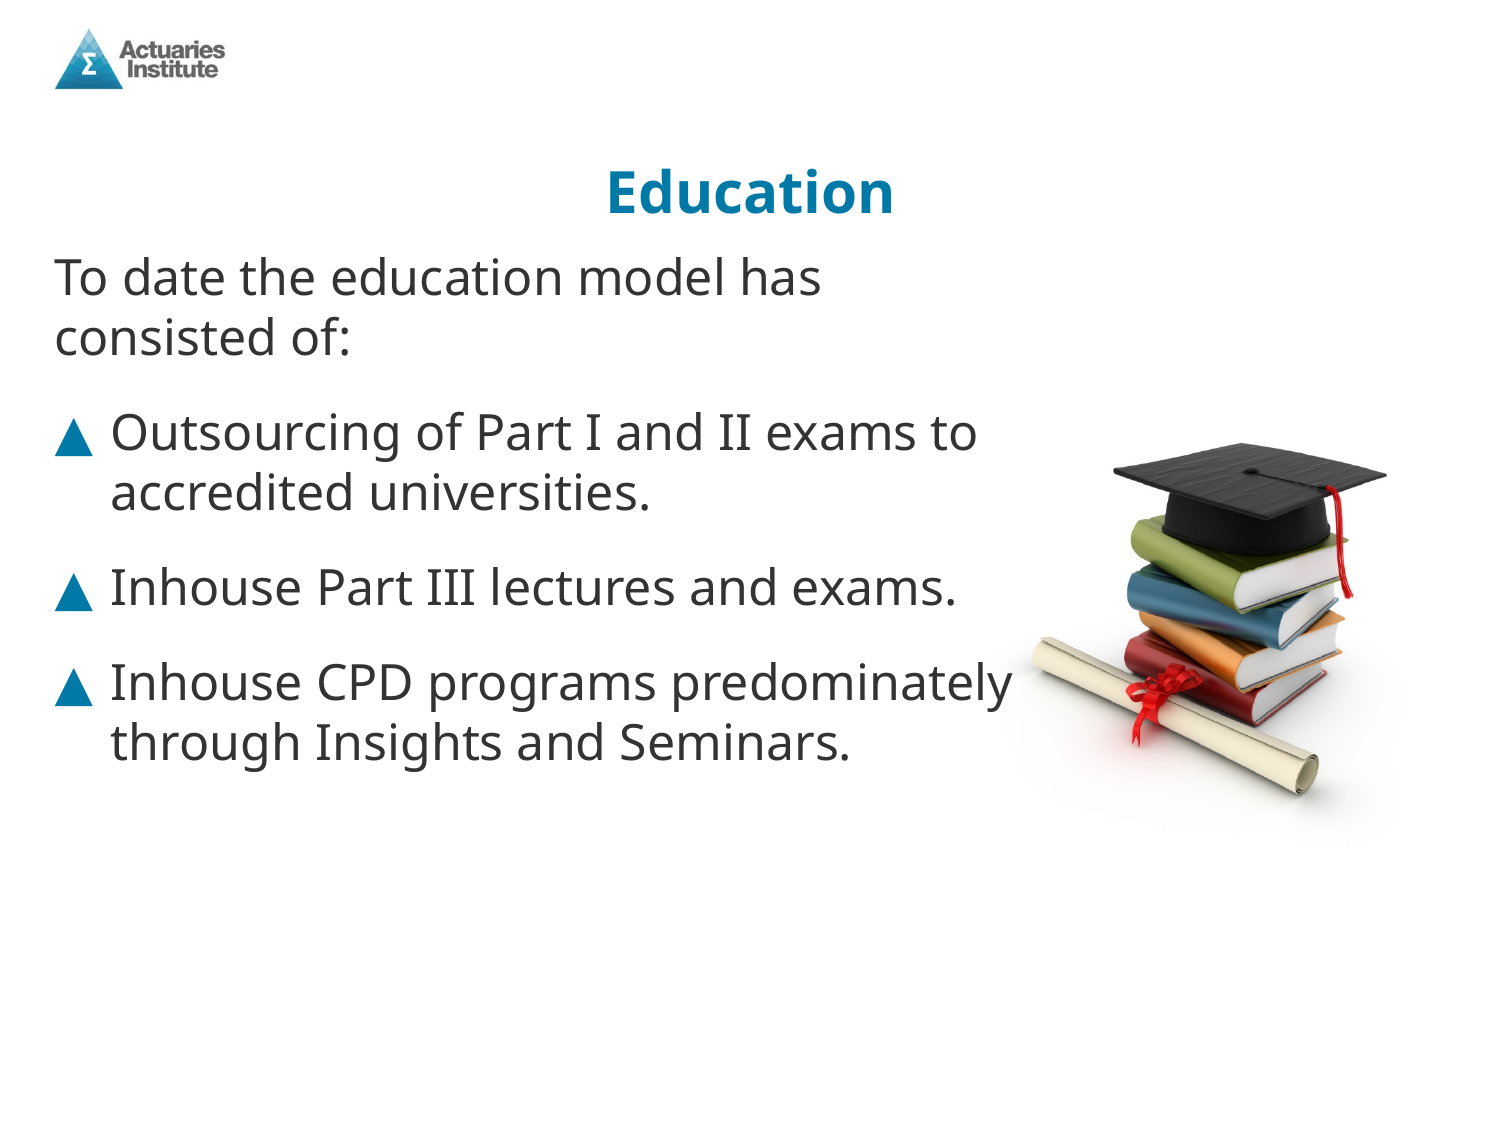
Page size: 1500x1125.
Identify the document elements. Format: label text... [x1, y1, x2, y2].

title Education [76, 136, 1425, 244]
picture [0, 0, 1500, 93]
picture [938, 396, 1448, 859]
list To date the education model has consisted of: Outsourcing of Part I and II exams to accredited universities. Inhouse Part III lectures and exams. Inhouse CPD programs predominately through Insights and Seminars. [39, 238, 1034, 981]
